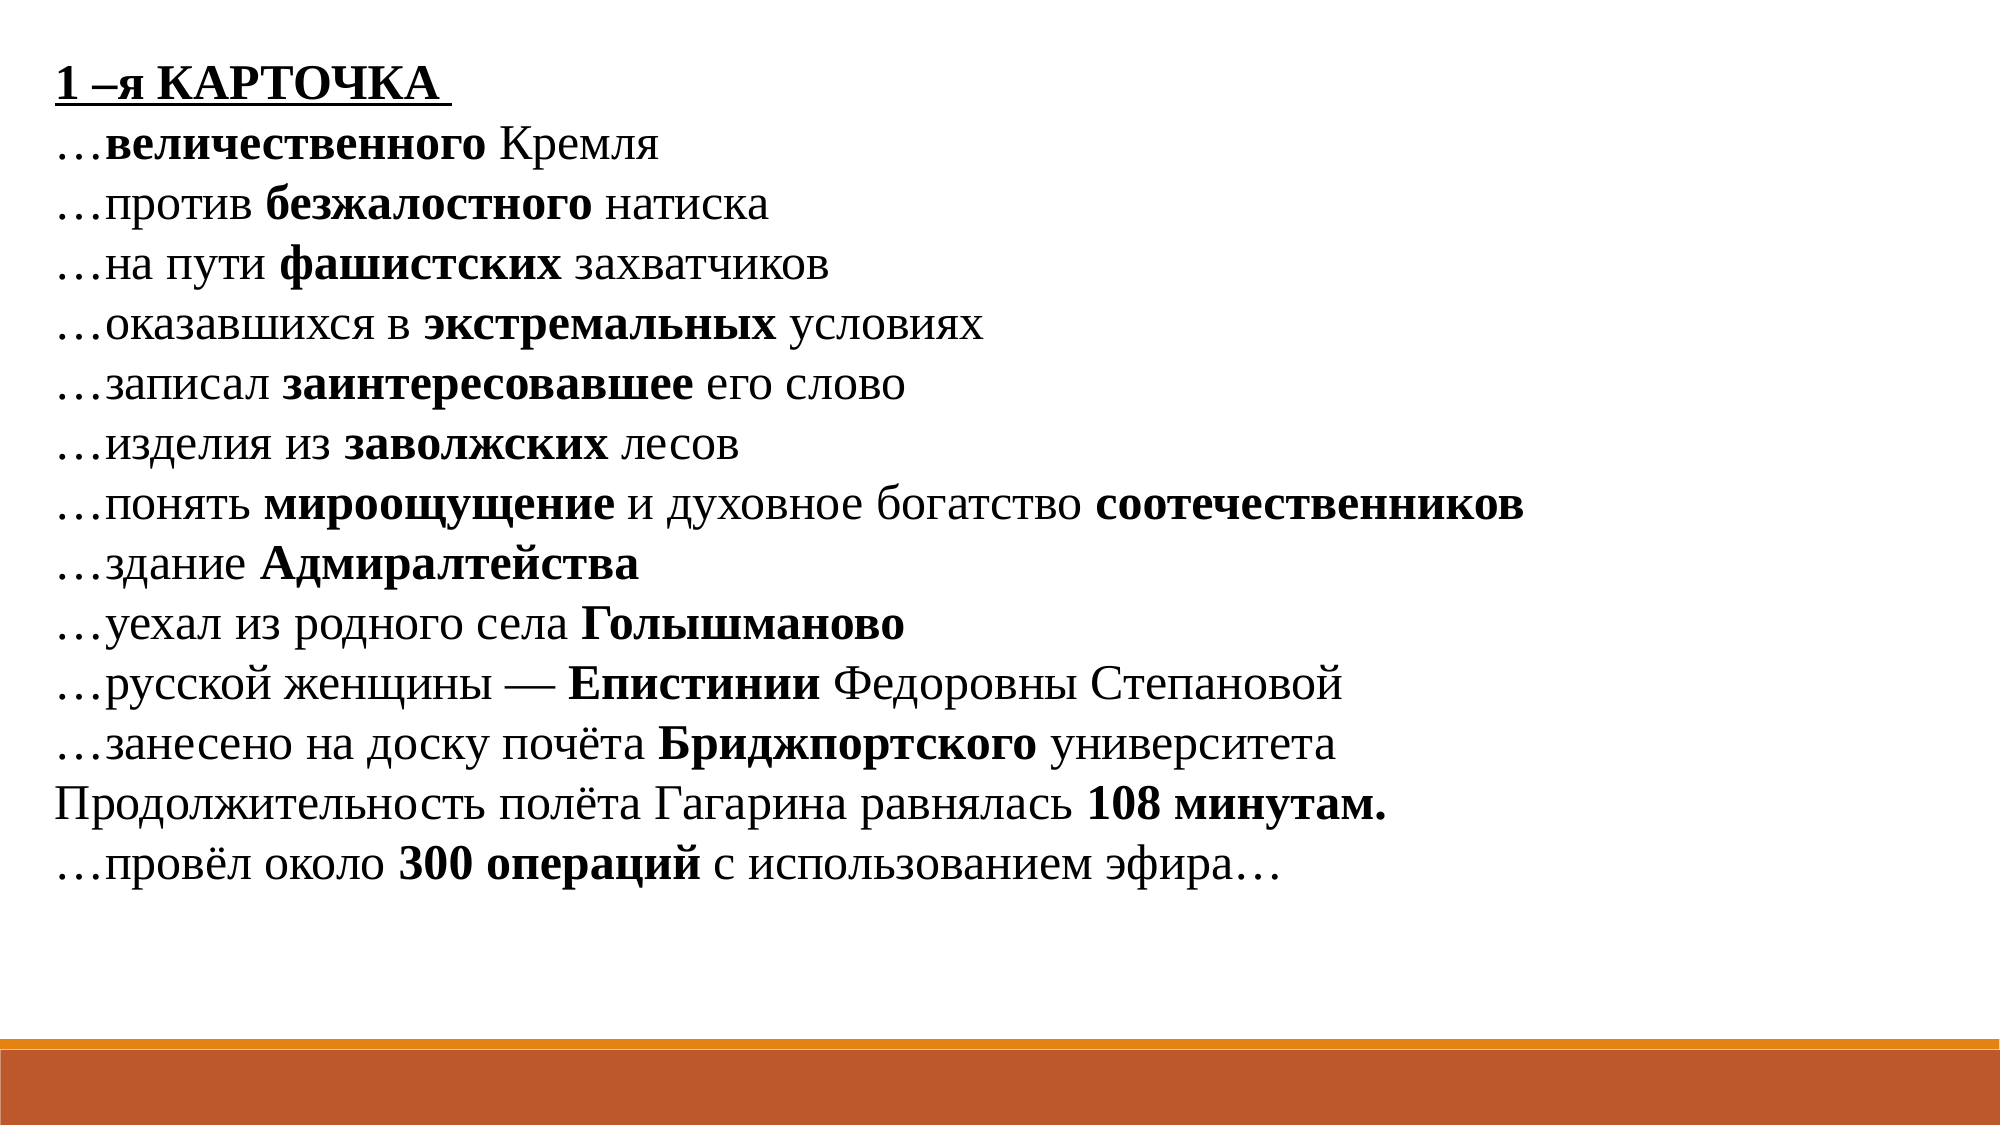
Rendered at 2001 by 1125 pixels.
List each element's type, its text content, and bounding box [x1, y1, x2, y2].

text_box 1 –я КАРТОЧКА …величественного Кремля …против безжалостного натиска …на пути фашистских захватчиков …оказавшихся в экстремальных условиях …записал заинтересовавшее его слово …изделия из заволжских лесов …понять мироощущение и духовное богатство соотечественников …здание Адмиралтейства …уехал из родного села Голышманово …русской женщины — Епистинии Федоровны Степановой …занесено на доску почёта Бриджпортского университета Продолжительность полёта Гагарина равнялась 108 минутам. …провёл около 300 операций с использованием эфира… [40, 42, 1950, 898]
